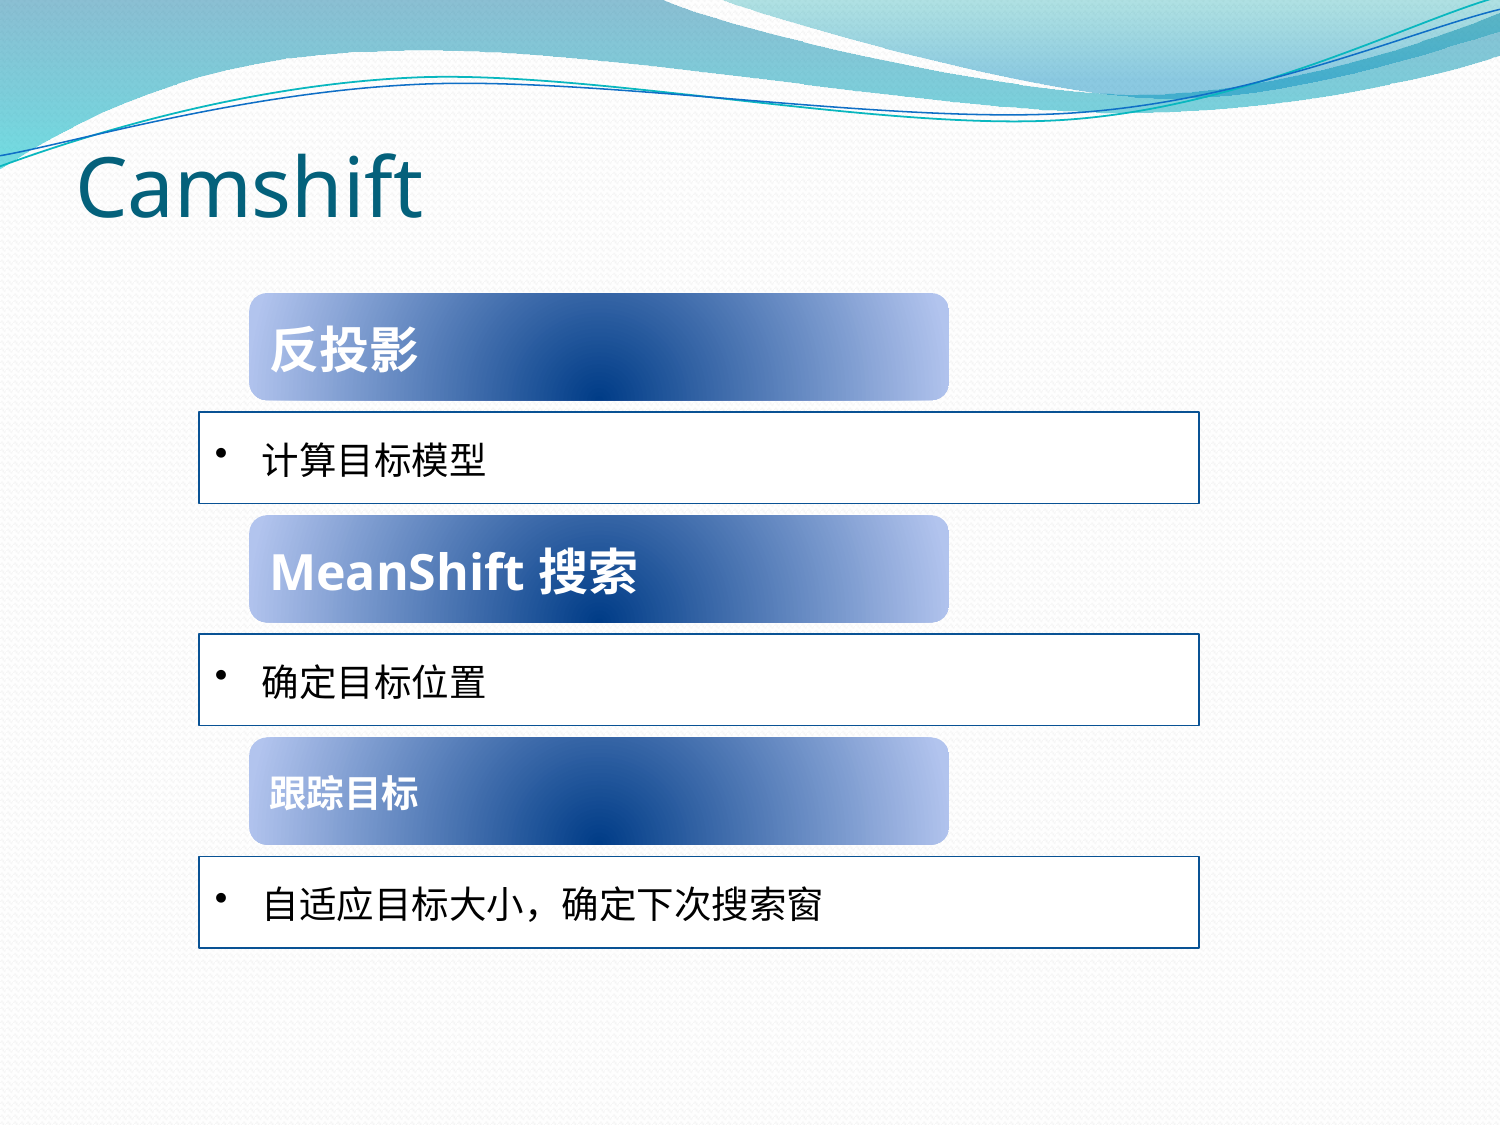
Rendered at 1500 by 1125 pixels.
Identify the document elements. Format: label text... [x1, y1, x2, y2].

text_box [198, 280, 1200, 949]
title Camshift [75, 115, 1425, 235]
